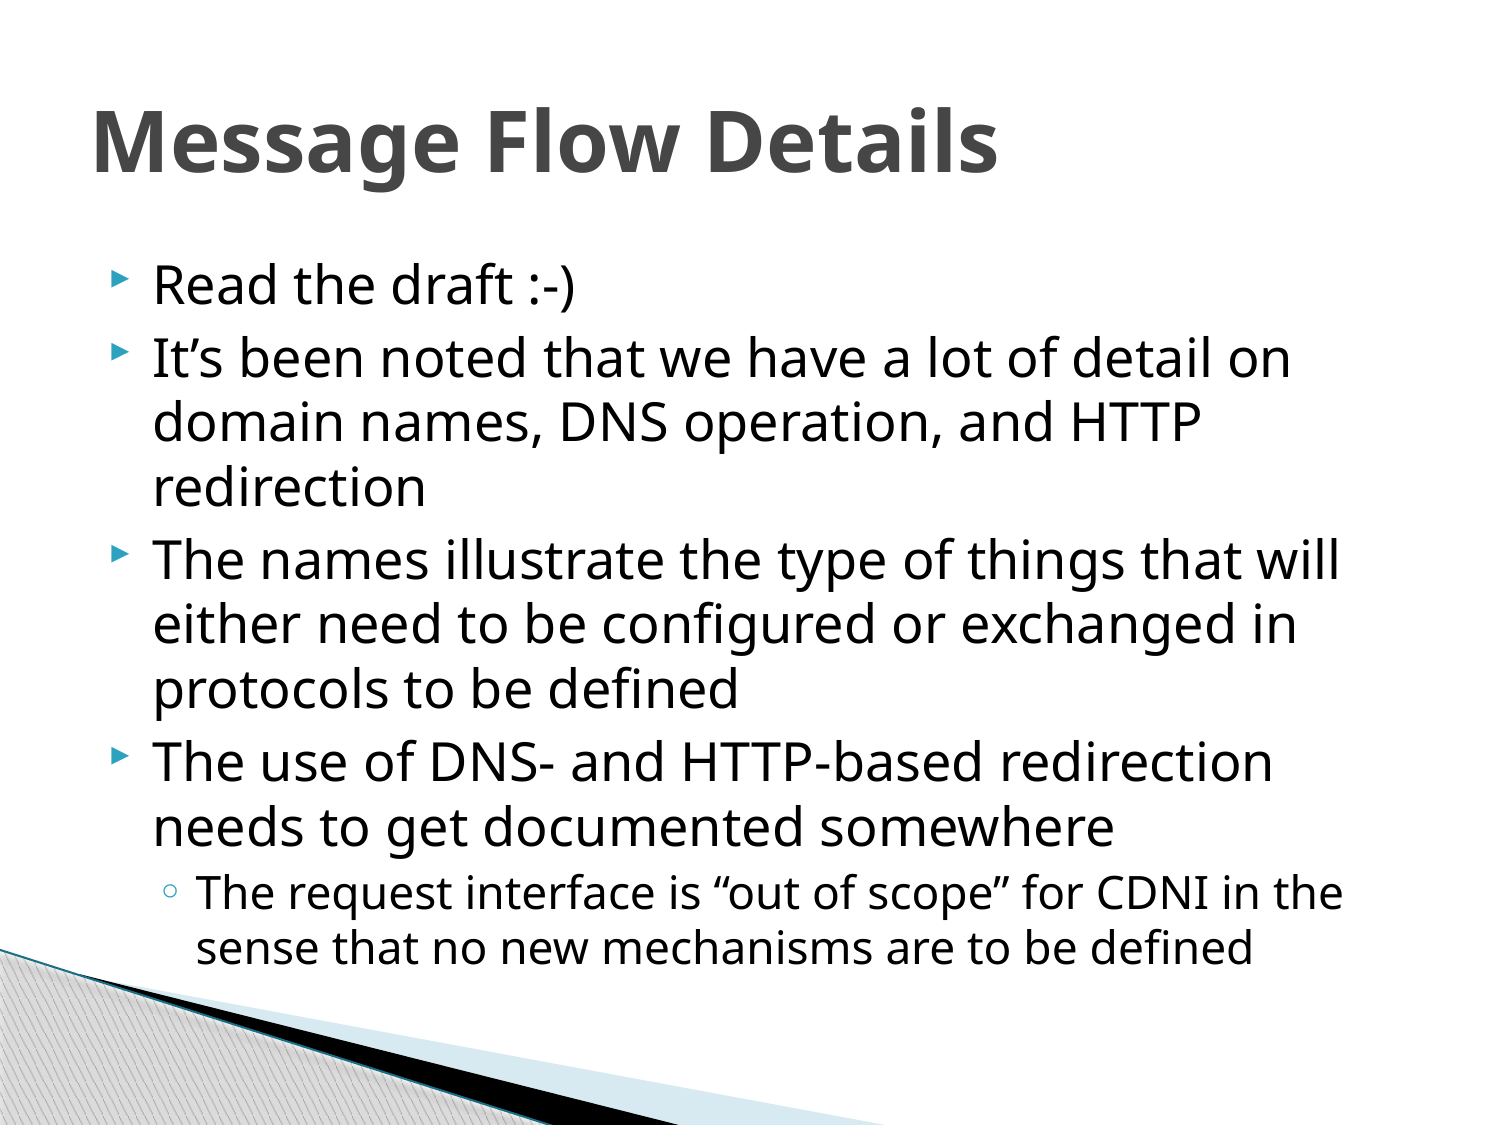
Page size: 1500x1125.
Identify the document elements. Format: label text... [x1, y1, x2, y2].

title Message Flow Details [75, 45, 1425, 233]
list Read the draft :-) It’s been noted that we have a lot of detail on domain names, DNS operation, and HTTP redirection The names illustrate the type of things that will either need to be configured or exchanged in protocols to be defined The use of DNS- and HTTP-based redirection needs to get documented somewhere The request interface is “out of scope” for CDNI in the sense that no new mechanisms are to be defined [75, 243, 1425, 986]
